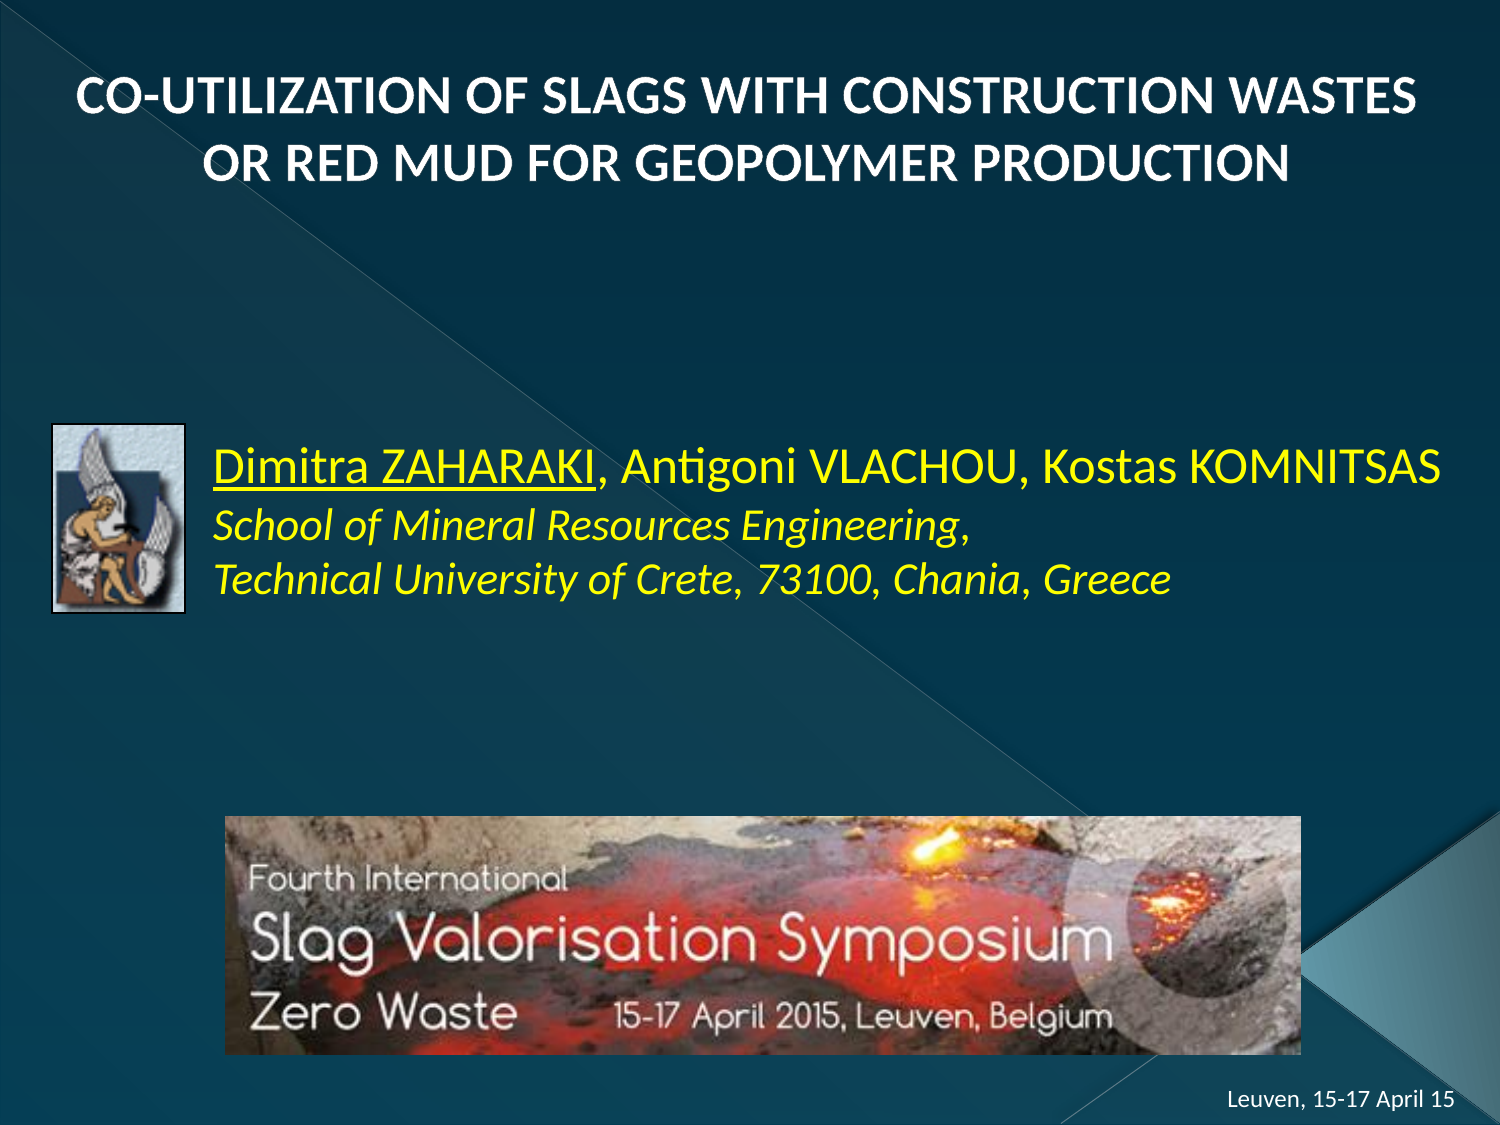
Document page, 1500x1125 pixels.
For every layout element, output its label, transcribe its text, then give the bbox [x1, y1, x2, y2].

title Dimitra ZAHARAKI, Antigoni VLACHOU, Kostas KOMNITSAS School of Mineral Resources Engineering, Technical University of Crete, 73100, Chania, Greece [179, 412, 1481, 612]
picture [223, 816, 1301, 1055]
text_box CO-UTILIZATION OF SLAGS WITH CONSTRUCTION WASTES OR RED MUD FOR GEOPOLYMER PRODUCTION [36, 49, 1462, 248]
picture [52, 424, 185, 612]
